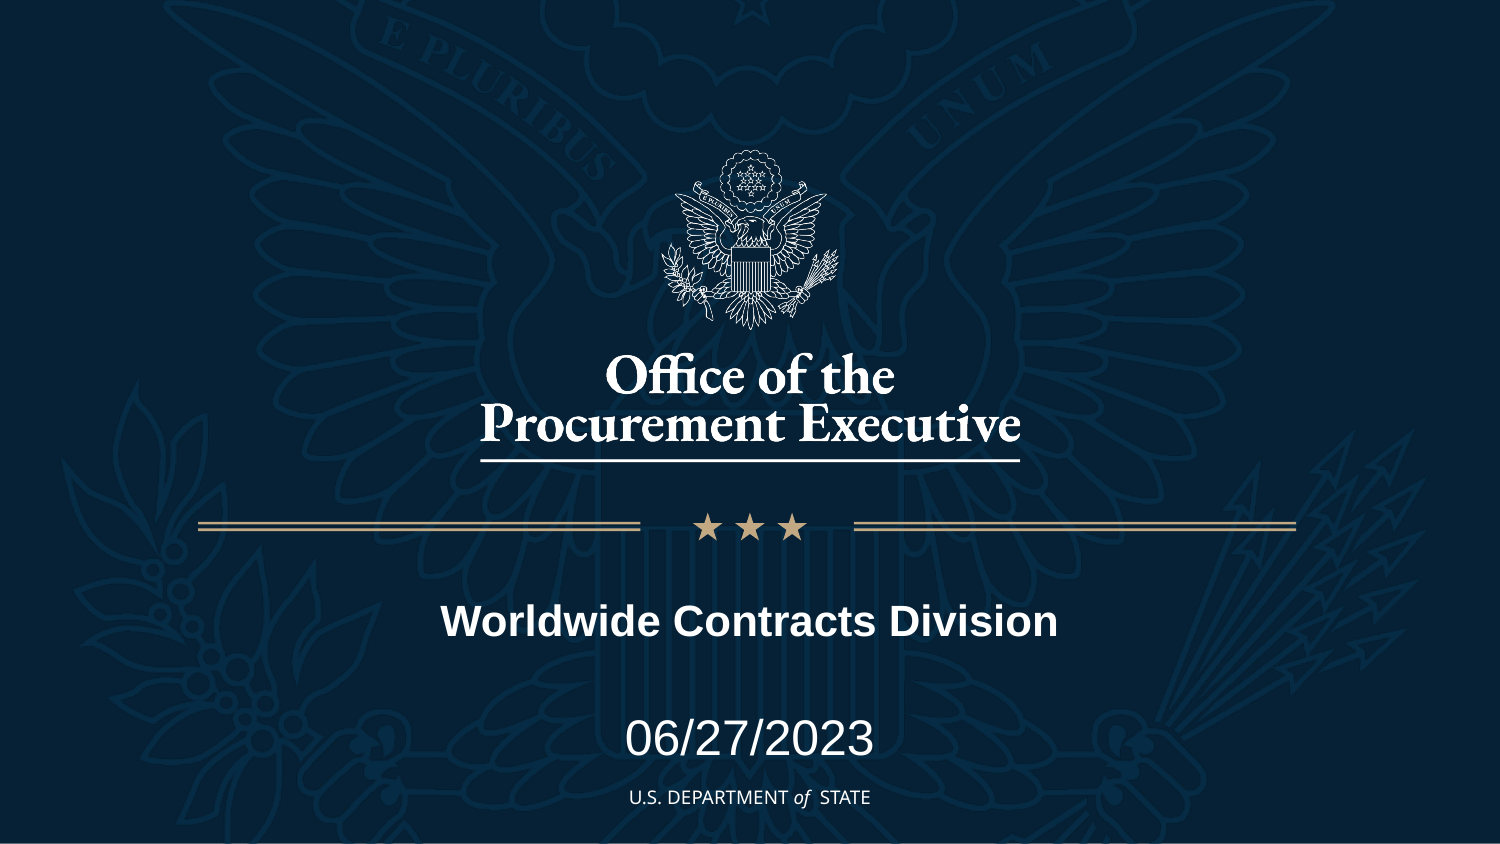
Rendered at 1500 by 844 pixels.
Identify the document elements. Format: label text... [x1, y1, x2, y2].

picture [44, 0, 1442, 844]
subtitle Worldwide Contracts Division 06/27/2023 [225, 521, 1275, 619]
